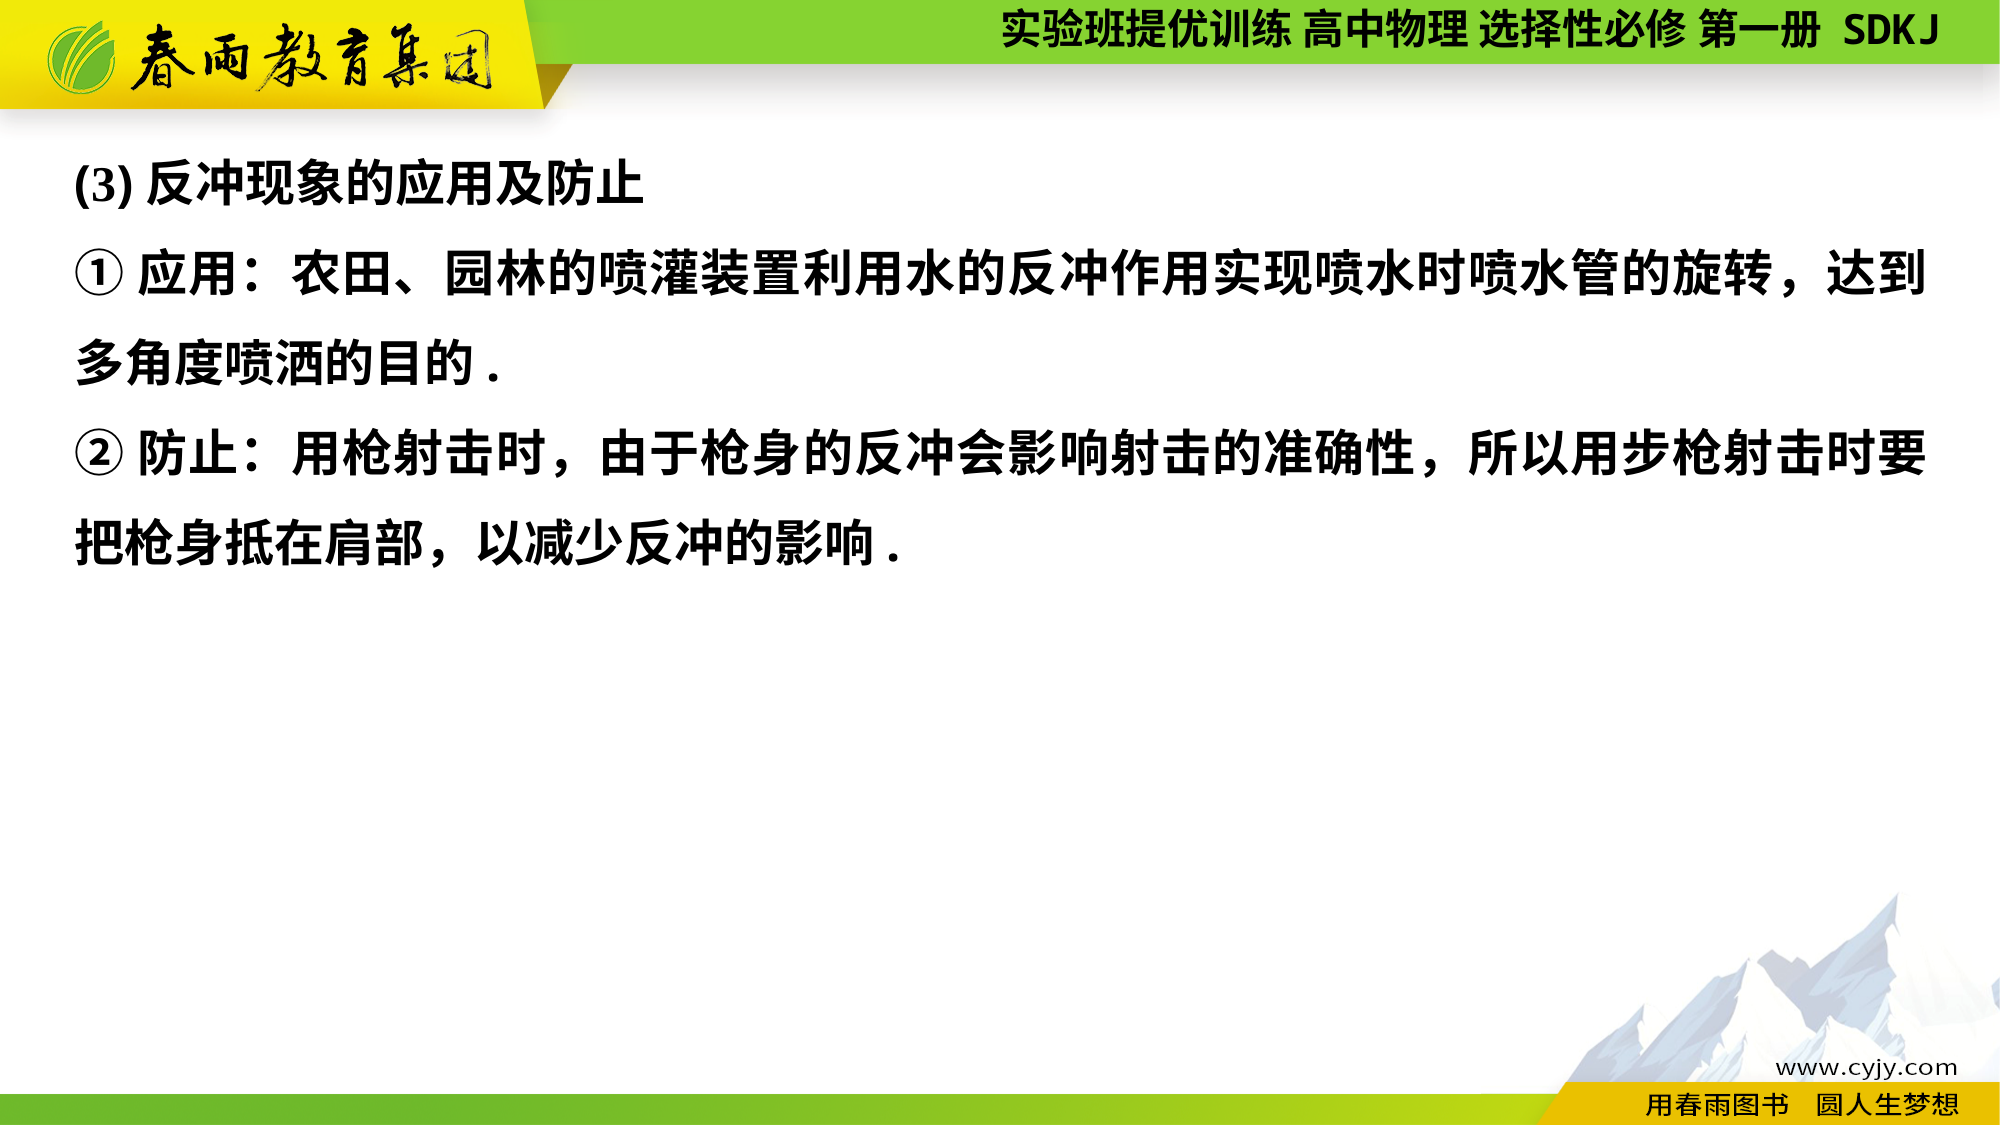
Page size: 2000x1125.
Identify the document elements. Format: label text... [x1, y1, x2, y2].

list (3)反冲现象的应用及防止 ①应用：农田、园林的喷灌装置利用水的反冲作用实现喷水时喷水管的旋转，达到多角度喷洒的目的. ②防止：用枪射击时，由于枪身的反冲会影响射击的准确性，所以用步枪射击时要把枪身抵在肩部，以减少反冲的影响. [59, 113, 1944, 584]
picture [0, 0, 2000, 1125]
